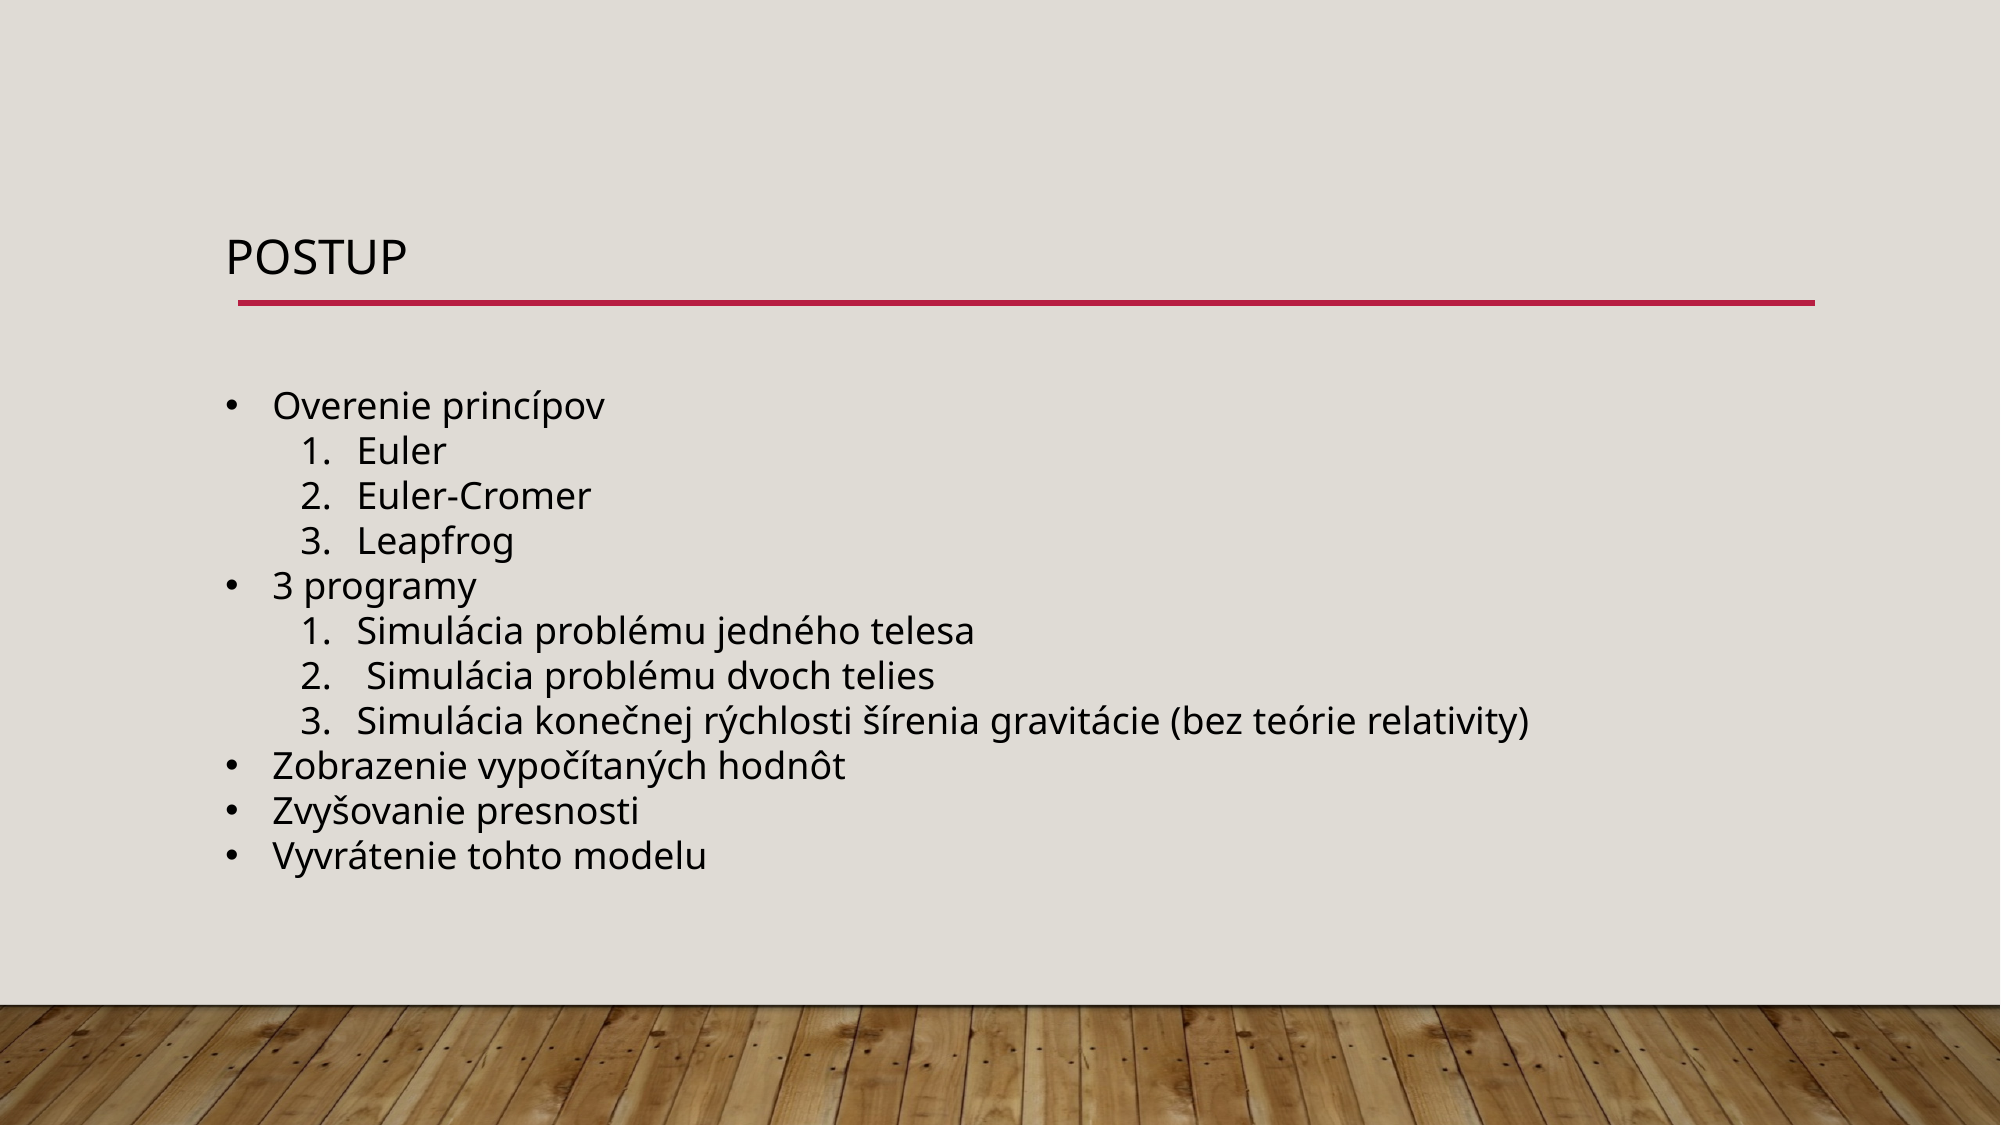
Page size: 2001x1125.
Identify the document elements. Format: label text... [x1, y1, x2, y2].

text_box Overenie princípov Euler Euler-Cromer Leapfrog 3 programy Simulácia problému jedného telesa Simulácia problému dvoch telies Simulácia konečnej rýchlosti šírenia gravitácie (bez teórie relativity) Zobrazenie vypočítaných hodnôt Zvyšovanie presnosti Vyvrátenie tohto modelu [210, 374, 1838, 885]
picture [0, 1005, 2000, 1125]
title postup [210, 0, 2000, 652]
